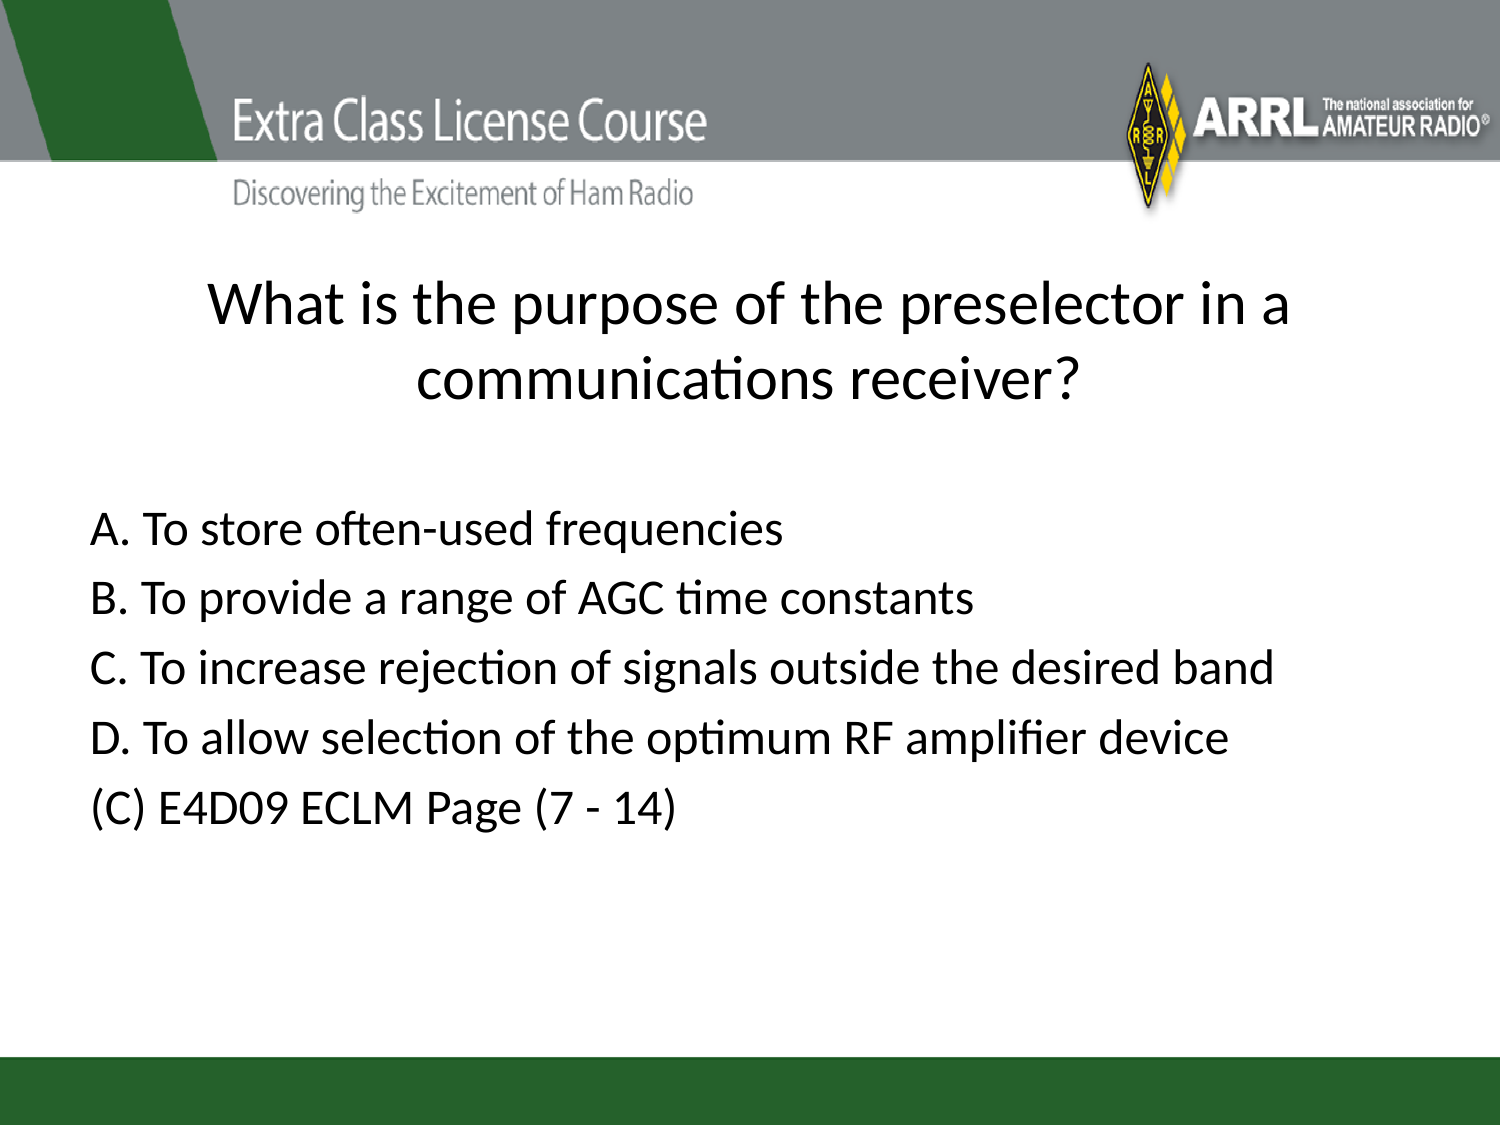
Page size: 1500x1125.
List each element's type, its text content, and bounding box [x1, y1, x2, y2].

picture [0, 0, 1500, 1125]
title What is the purpose of the preselector in a communications receiver? [75, 254, 1425, 435]
list A. To store often-used frequencies B. To provide a range of AGC time constants C. To increase rejection of signals outside the desired band D. To allow selection of the optimum RF amplifier device (C) E4D09 ECLM Page (7 - 14) [75, 487, 1425, 1005]
